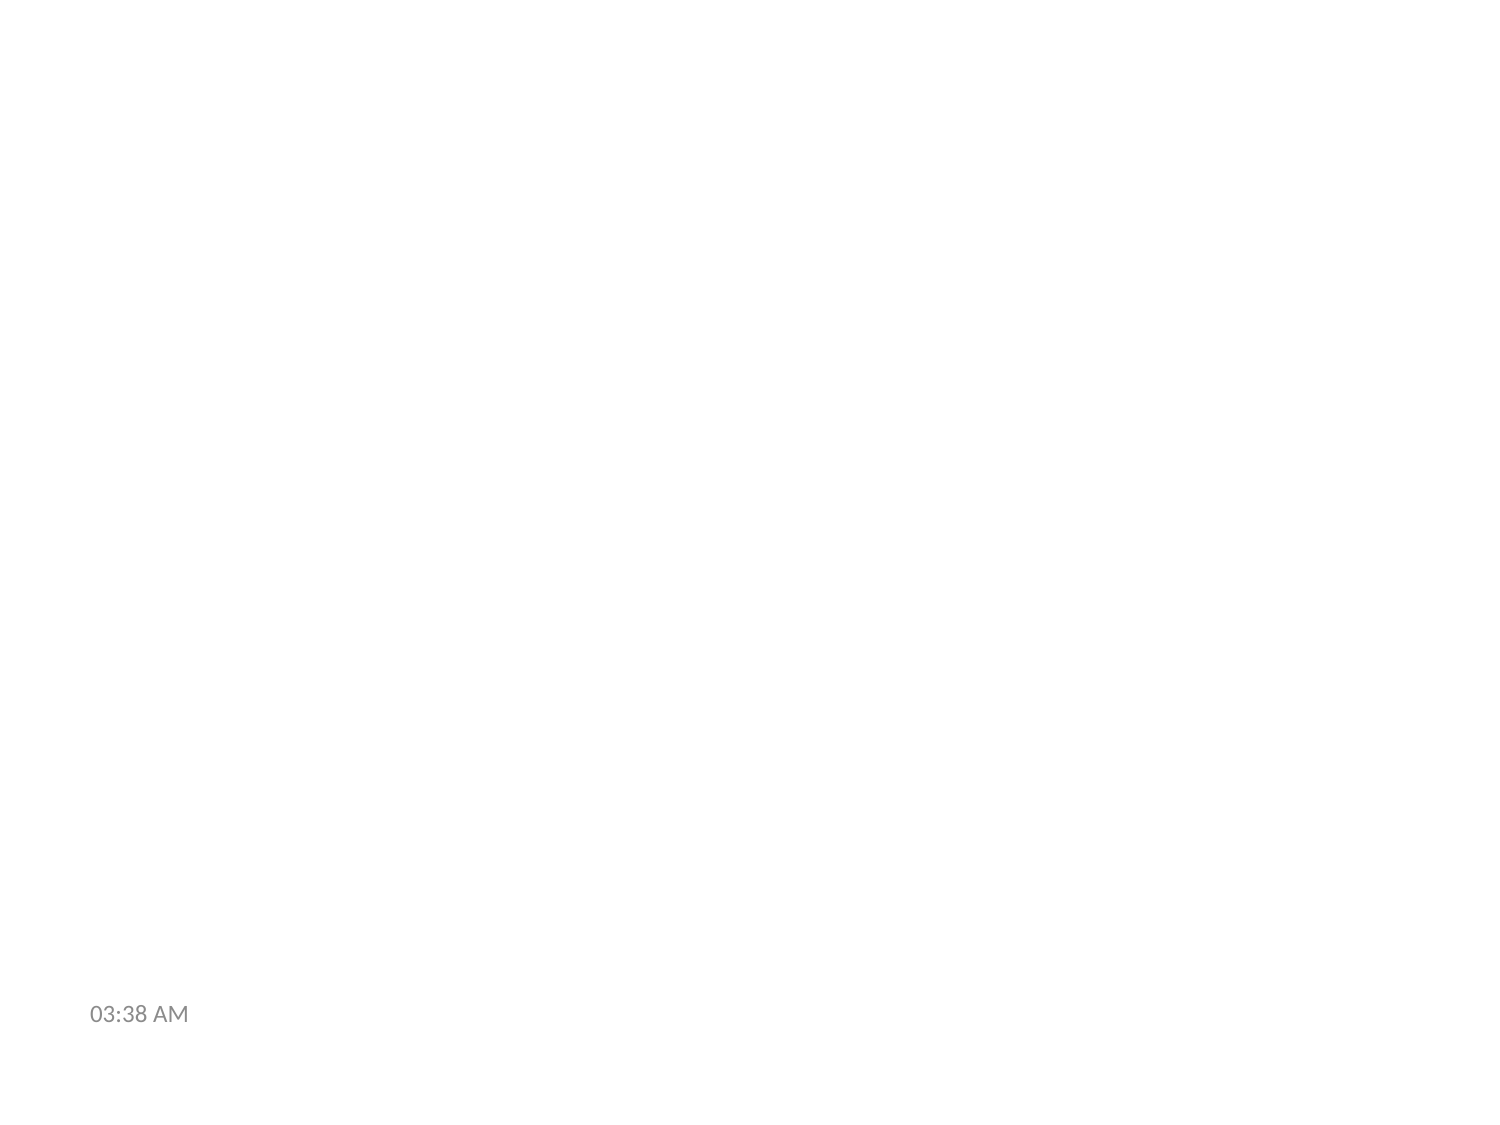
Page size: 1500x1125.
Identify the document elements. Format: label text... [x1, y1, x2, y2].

text_box 3:35 PM [75, 982, 425, 1043]
